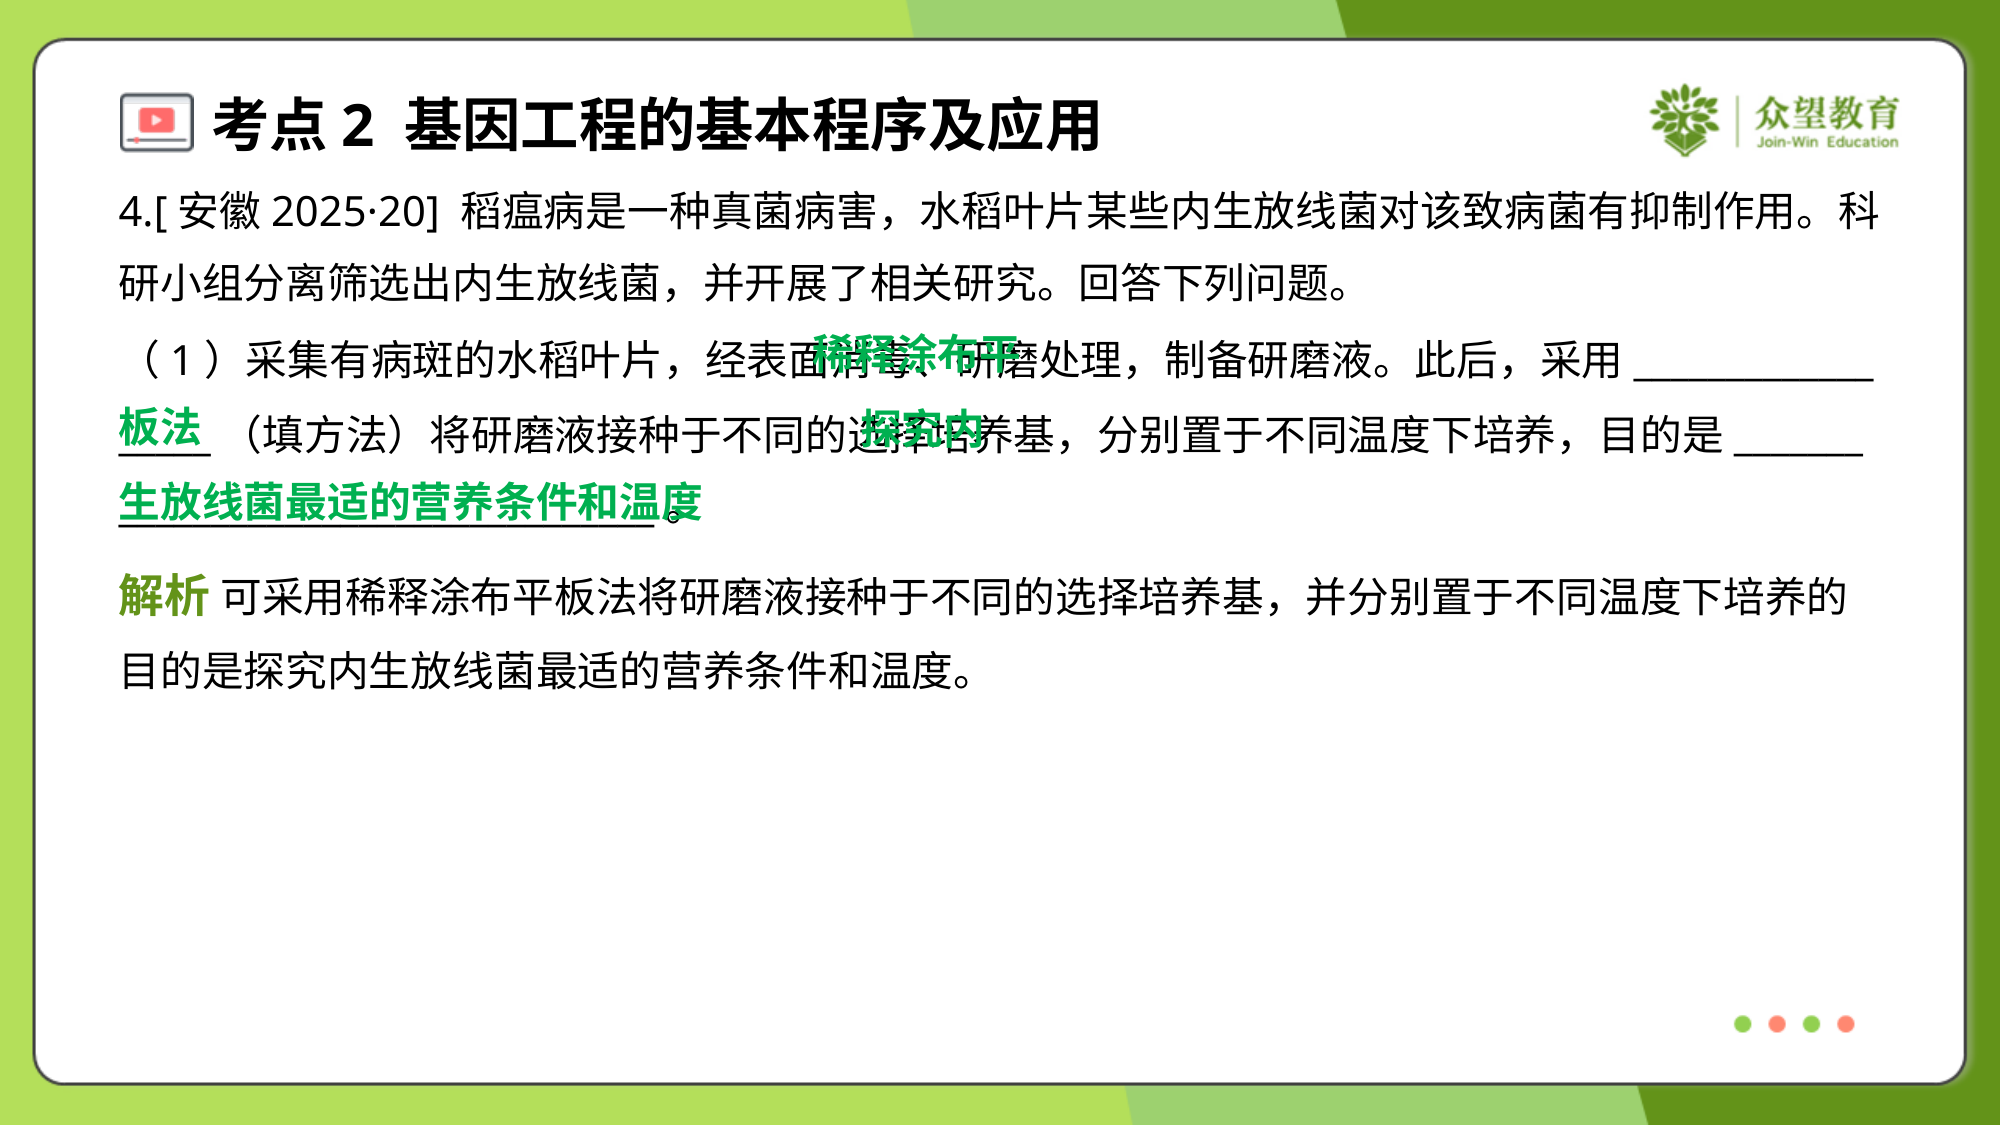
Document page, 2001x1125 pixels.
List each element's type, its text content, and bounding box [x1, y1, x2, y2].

picture [0, 0, 2000, 1125]
text_box 探究内 生放线菌最适的营养条件和温度 [118, 377, 1882, 518]
text_box 4.[安徽2025·20] 稻瘟病是一种真菌病害，水稻叶片某些内生放线菌对该致病菌有抑制作用。科 研小组分离筛选出内生放线菌，并开展了相关研究。回答下列问题。 [118, 159, 1883, 300]
text_box 解析 可采用稀释涂布平板法将研磨液接种于不同的选择培养基，并分别置于不同温度下培养的 目的是探究内生放线菌最适的营养条件和温度。 [118, 538, 1883, 688]
text_box （1）采集有病斑的水稻叶片，经表面消毒、研磨处理，制备研磨液。此后，采用_____________ _____（填方法）将研磨液接种于不同的选择培养基，分别置于不同温度下培养，目的是_______ _____________________________。 [118, 308, 1883, 523]
text_box 稀释涂布平 板法 [118, 302, 1882, 377]
